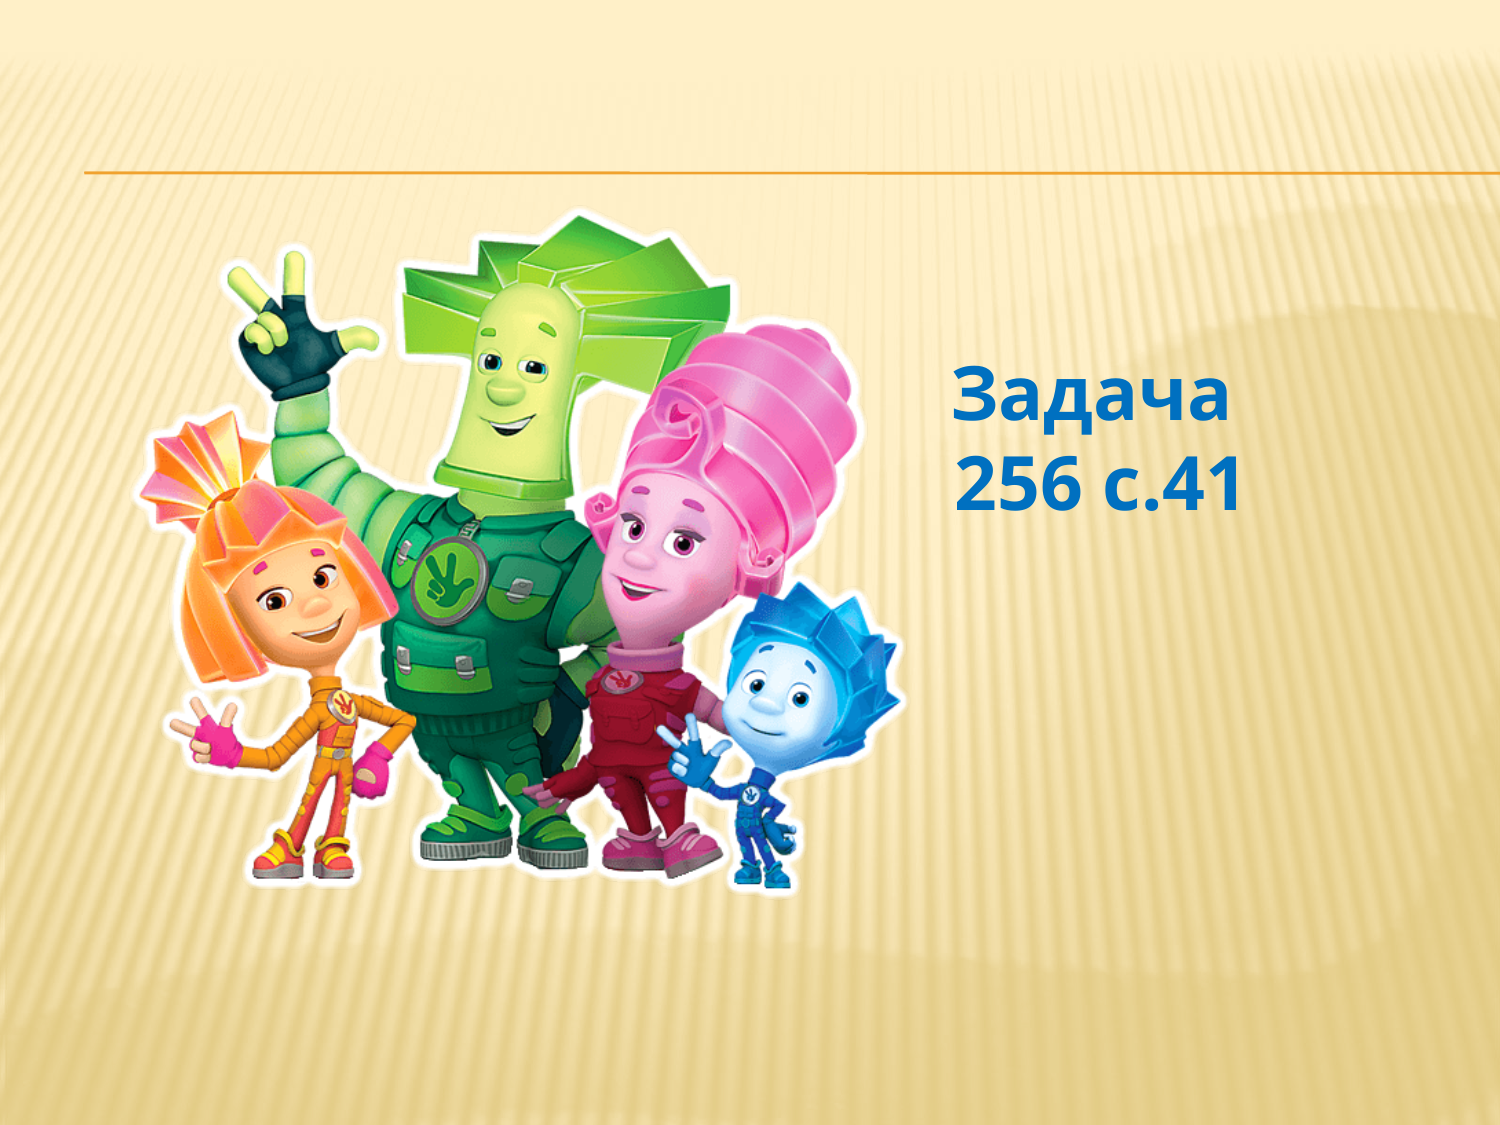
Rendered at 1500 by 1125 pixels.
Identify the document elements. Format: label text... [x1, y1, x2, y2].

picture [64, 148, 956, 906]
text_box Задача 256 с.41 [965, 338, 1477, 533]
